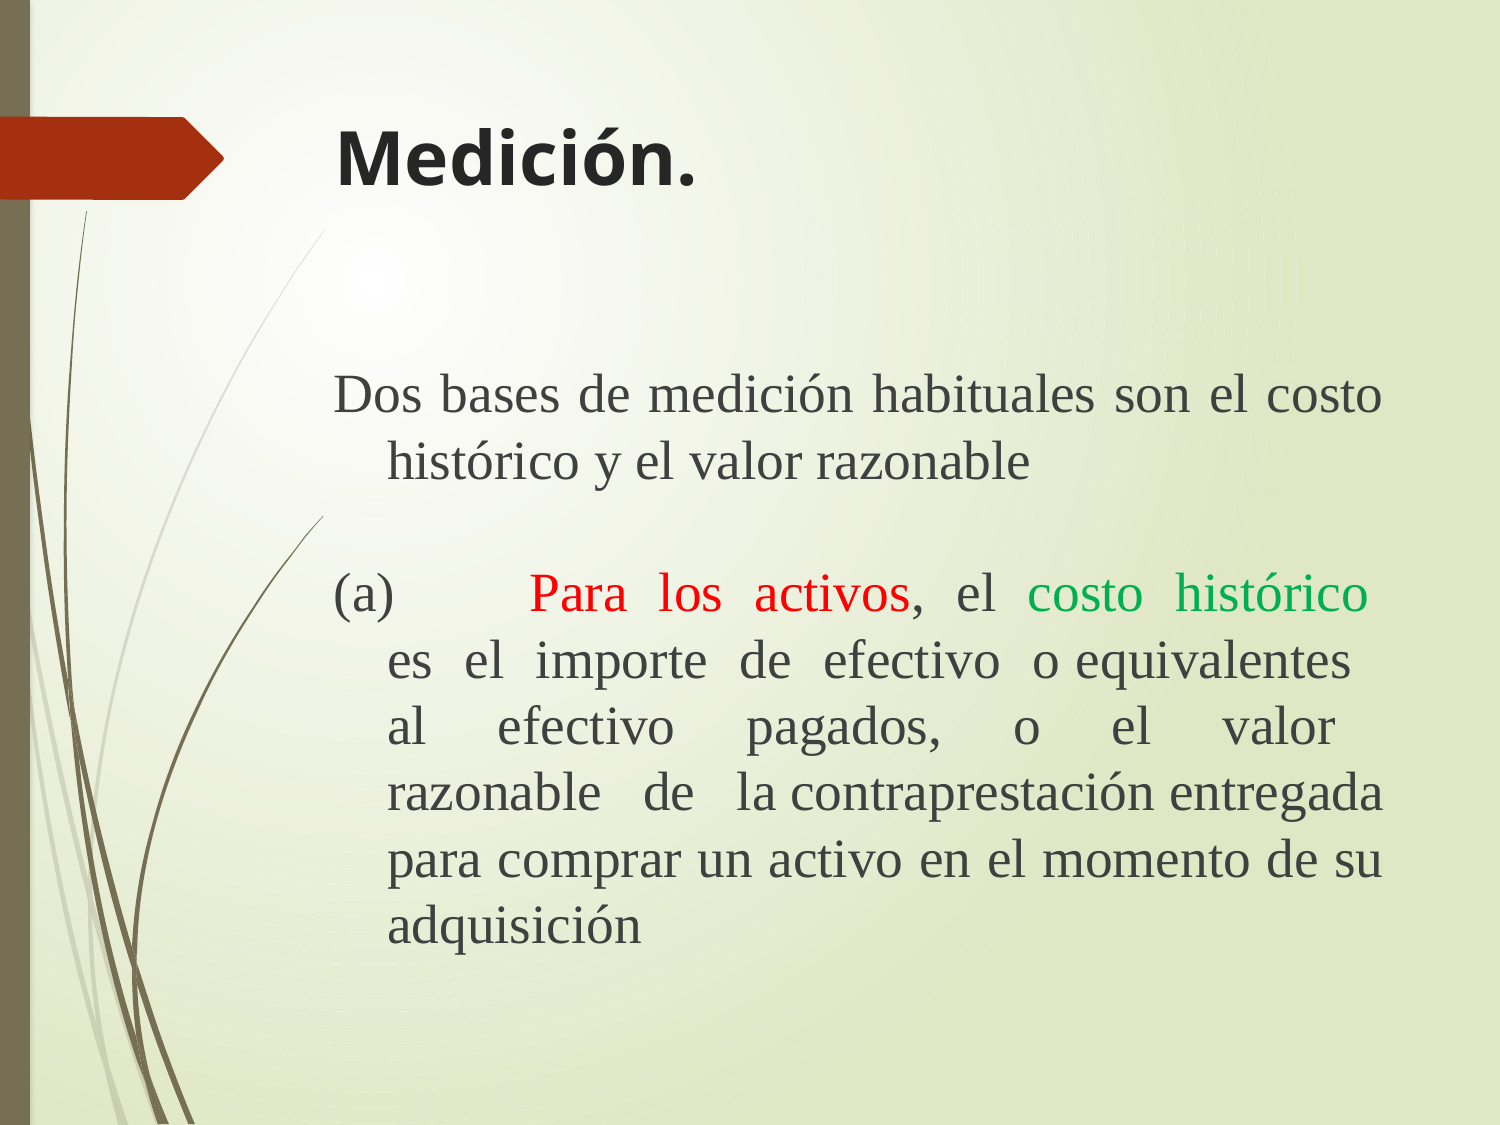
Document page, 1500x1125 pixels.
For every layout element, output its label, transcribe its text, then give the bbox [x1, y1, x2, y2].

title Medición. [319, 102, 1400, 313]
list Dos bases de medición habituales son el costo histórico y el valor razonable (a) Para los activos, el costo histórico es el importe de efectivo o equivalentes al efectivo pagados, o el valor razonable de la contraprestación entregada para comprar un activo en el momento de su adquisición [318, 350, 1400, 970]
